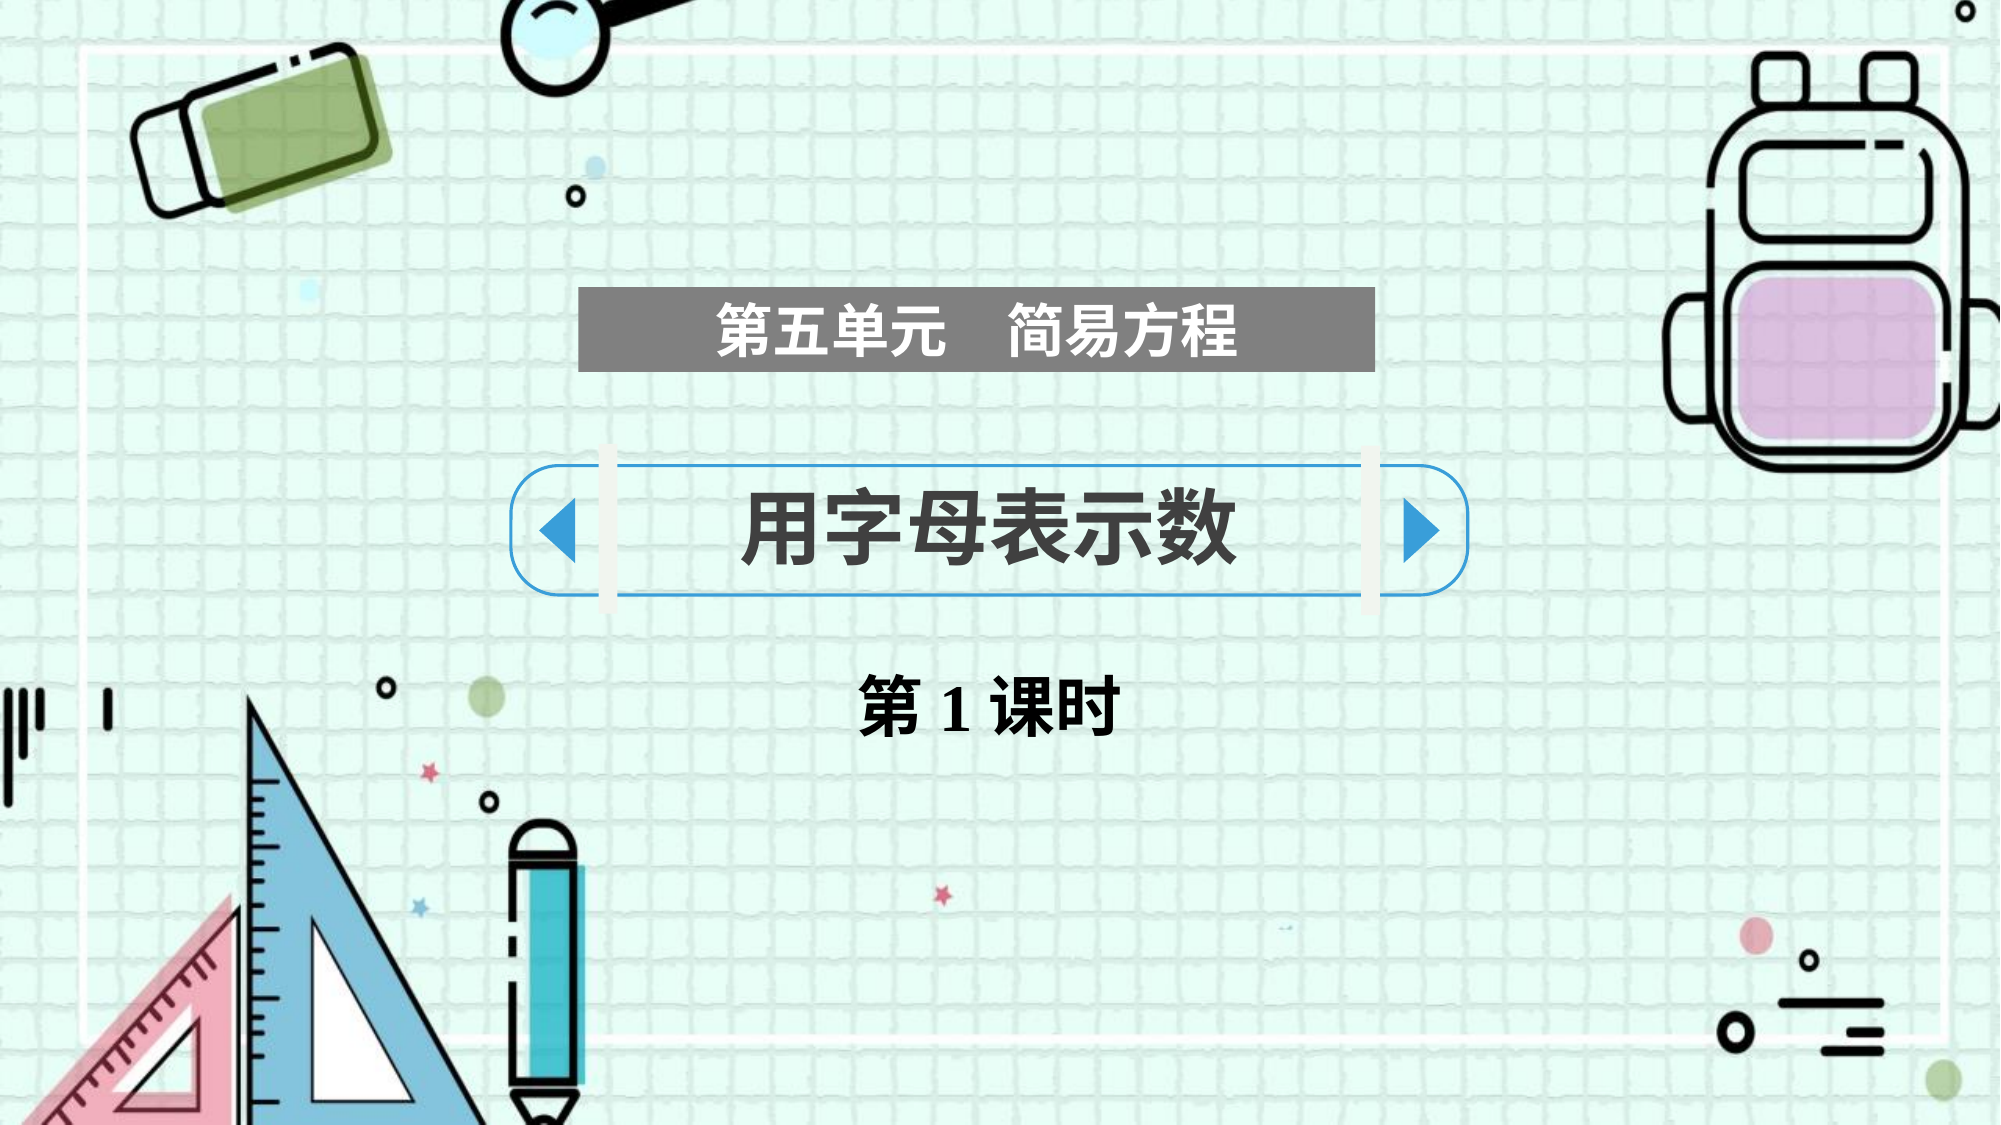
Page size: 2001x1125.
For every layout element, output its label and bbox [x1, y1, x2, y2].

text_box [510, 443, 1468, 616]
picture [0, 0, 2000, 1125]
